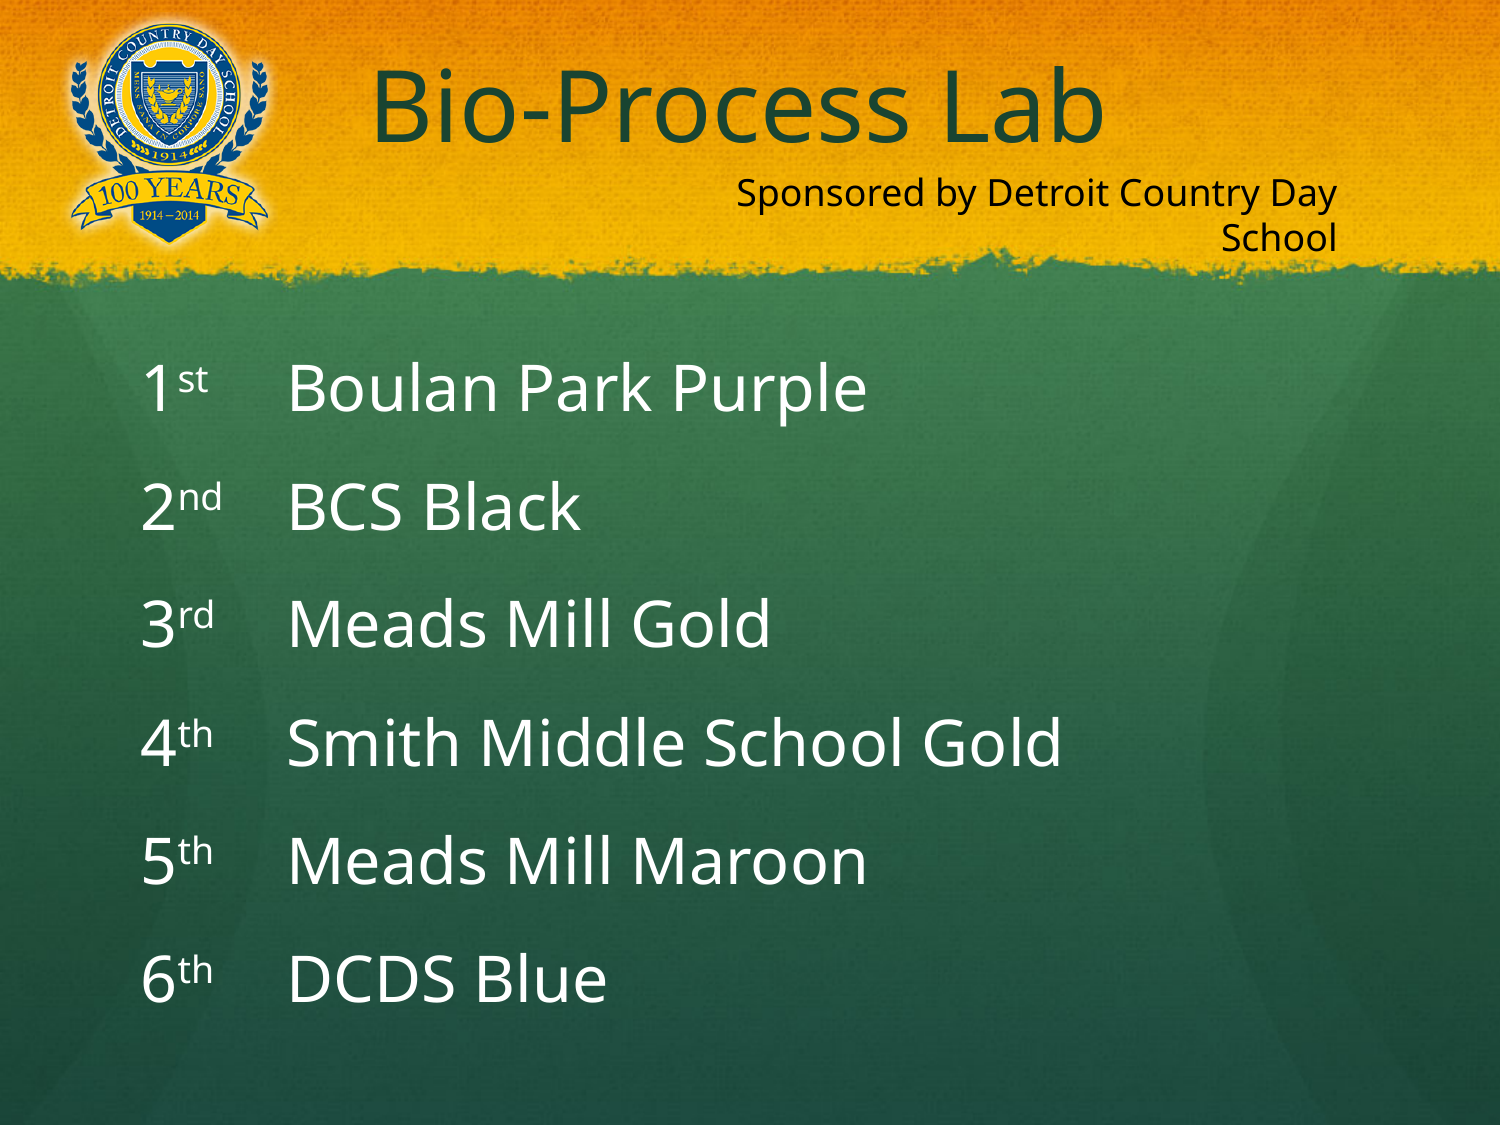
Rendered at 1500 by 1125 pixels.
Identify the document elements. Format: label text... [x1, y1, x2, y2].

text_box Sponsored by Detroit Country Day School [608, 161, 1353, 267]
list 1st Boulan Park Purple 2nd BCS Black 3rd Meads Mill Gold 4th Smith Middle School Gold 5th Meads Mill Maroon 6th DCDS Blue [125, 339, 1375, 1026]
title Bio-Process Lab [297, 13, 1353, 193]
picture [0, 0, 1500, 1125]
